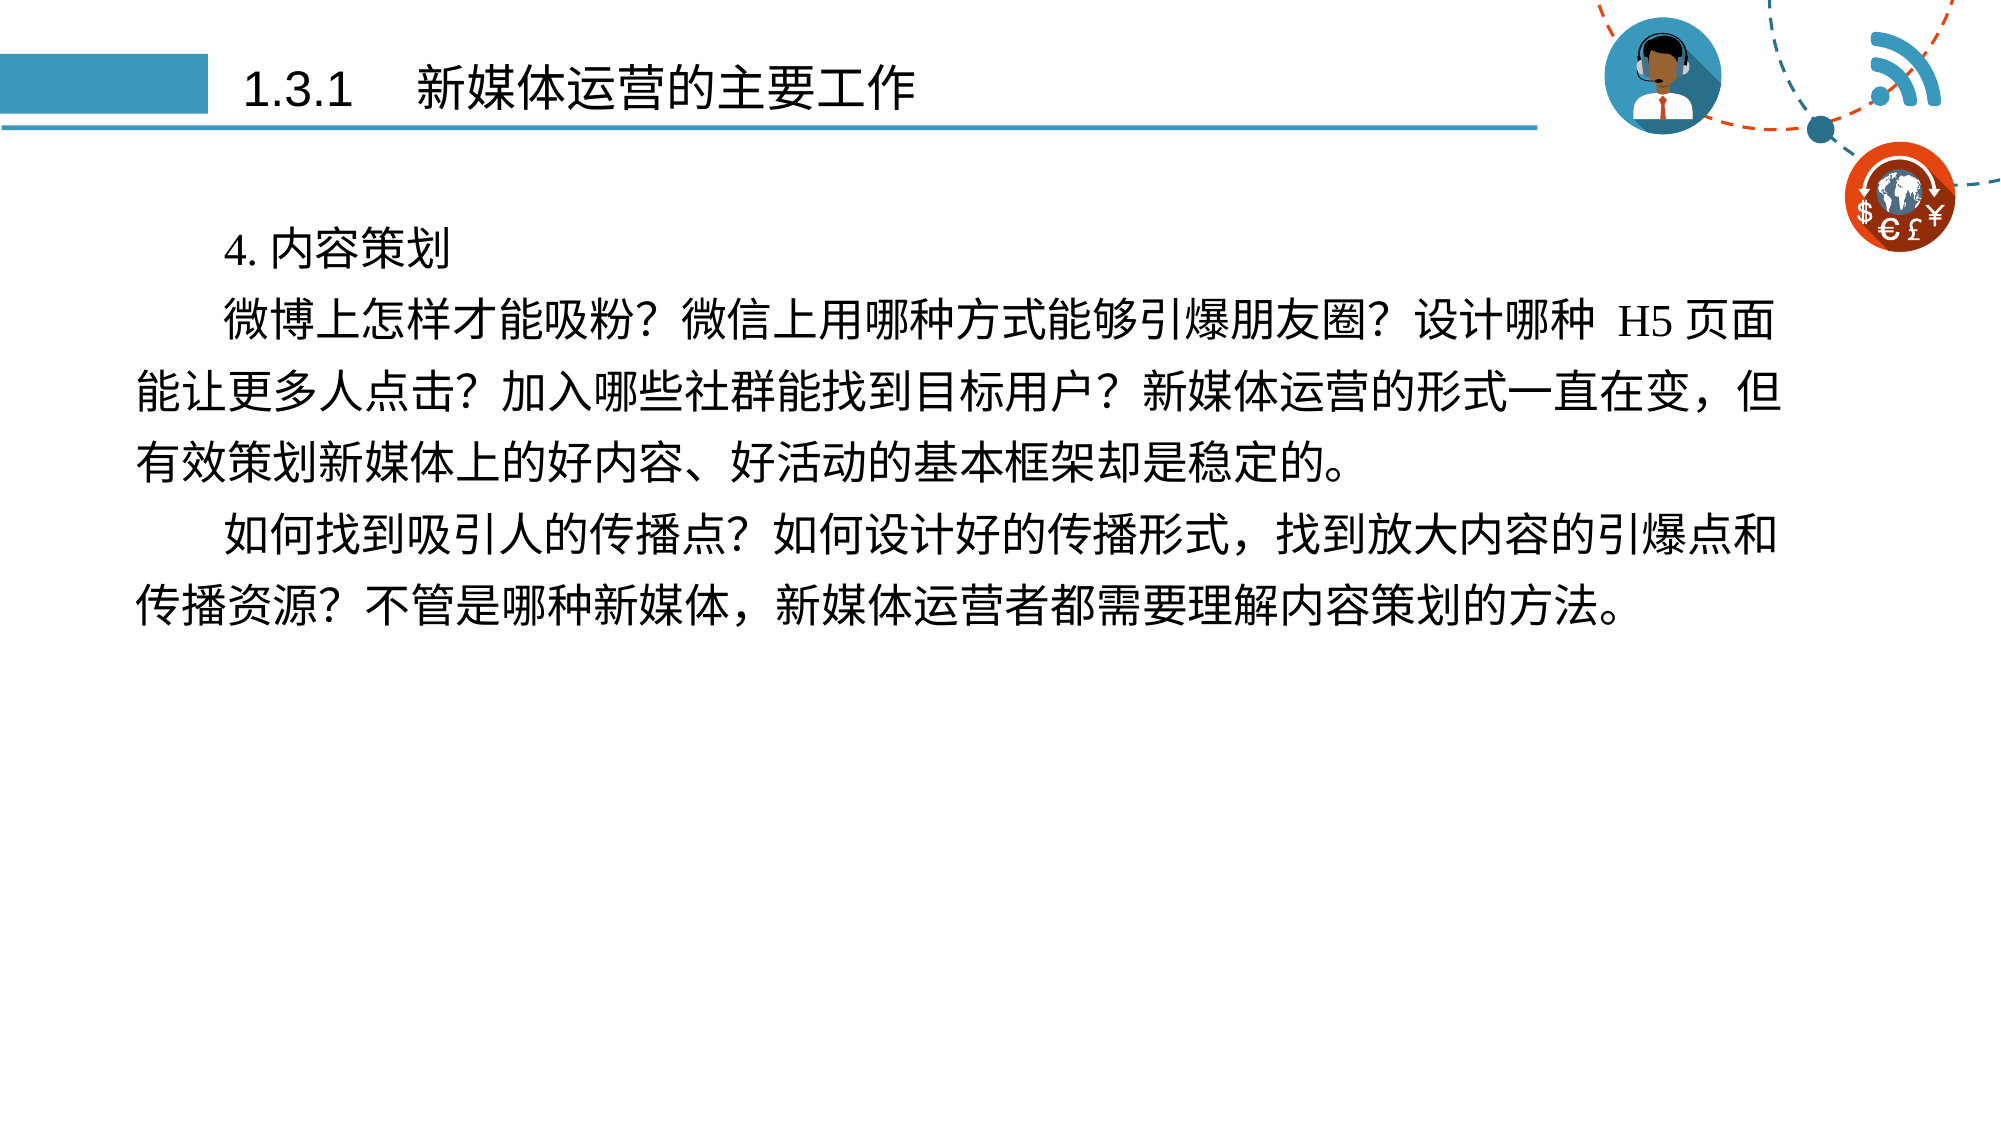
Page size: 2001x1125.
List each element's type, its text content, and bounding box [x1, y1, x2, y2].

list 4.内容策划 微博上怎样才能吸粉？微信上用哪种方式能够引爆朋友圈？设计哪种 H5页面能让更多人点击？加入哪些社群能找到目标用户？新媒体运营的形式一直在变，但有效策划新媒体上的好内容、好活动的基本框架却是稳定的。 如何找到吸引人的传播点？如何设计好的传播形式，找到放大内容的引爆点和传播资源？不管是哪种新媒体，新媒体运营者都需要理解内容策划的方法。 [115, 193, 1818, 883]
title 1.3.1 新媒体运营的主要工作 [222, 55, 1863, 127]
